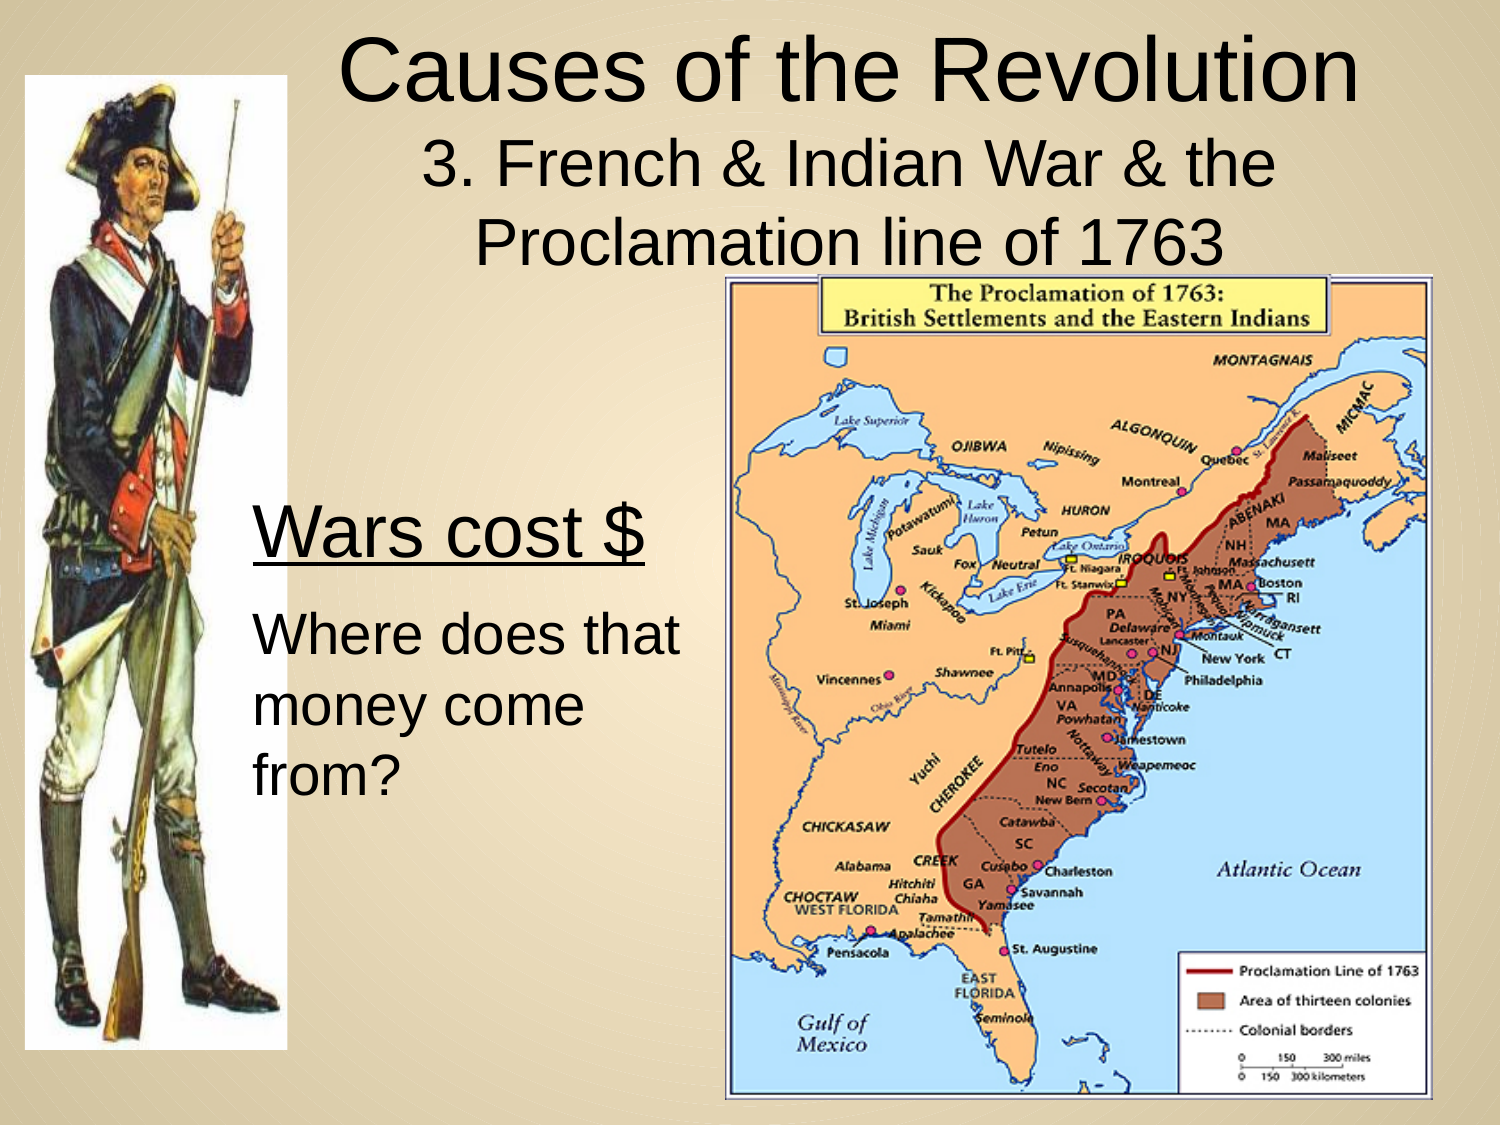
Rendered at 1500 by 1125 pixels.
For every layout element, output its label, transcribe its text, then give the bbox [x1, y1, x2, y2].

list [724, 274, 1433, 1101]
text_box Where does that money come from? [237, 589, 700, 817]
text_box Wars cost $ [237, 474, 700, 581]
title Causes of the Revolution 3. French & Indian War & the Proclamation line of 1763 [275, 1, 1425, 190]
picture [24, 75, 288, 1050]
